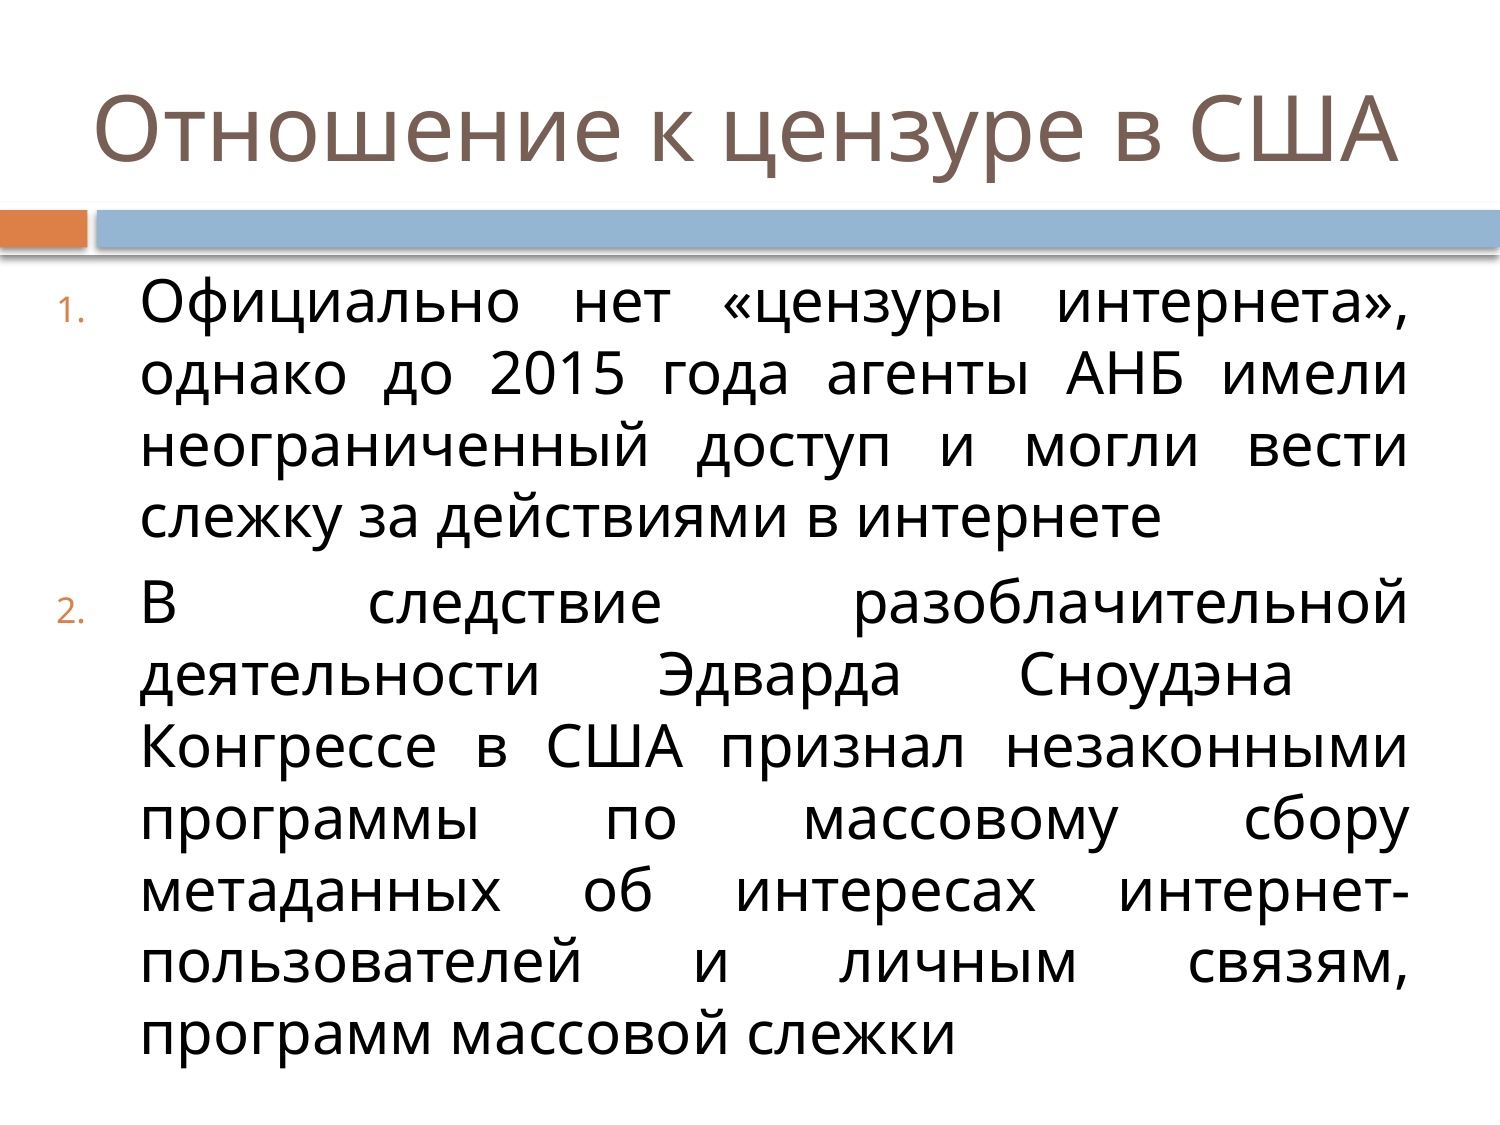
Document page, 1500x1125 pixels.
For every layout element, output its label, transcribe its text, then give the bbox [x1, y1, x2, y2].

title Отношение к цензуре в США [76, 30, 1427, 219]
list Официально нет «цензуры интернета», однако до 2015 года агенты АНБ имели неограниченный доступ и могли вести слежку за действиями в интернете В следствие разоблачительной деятельности Эдварда Сноудэна Конгрессе в США признал незаконными программы по массовому сбору метаданных об интересах интернет-пользователей и личным связям, программ массовой слежки [41, 255, 1427, 1076]
